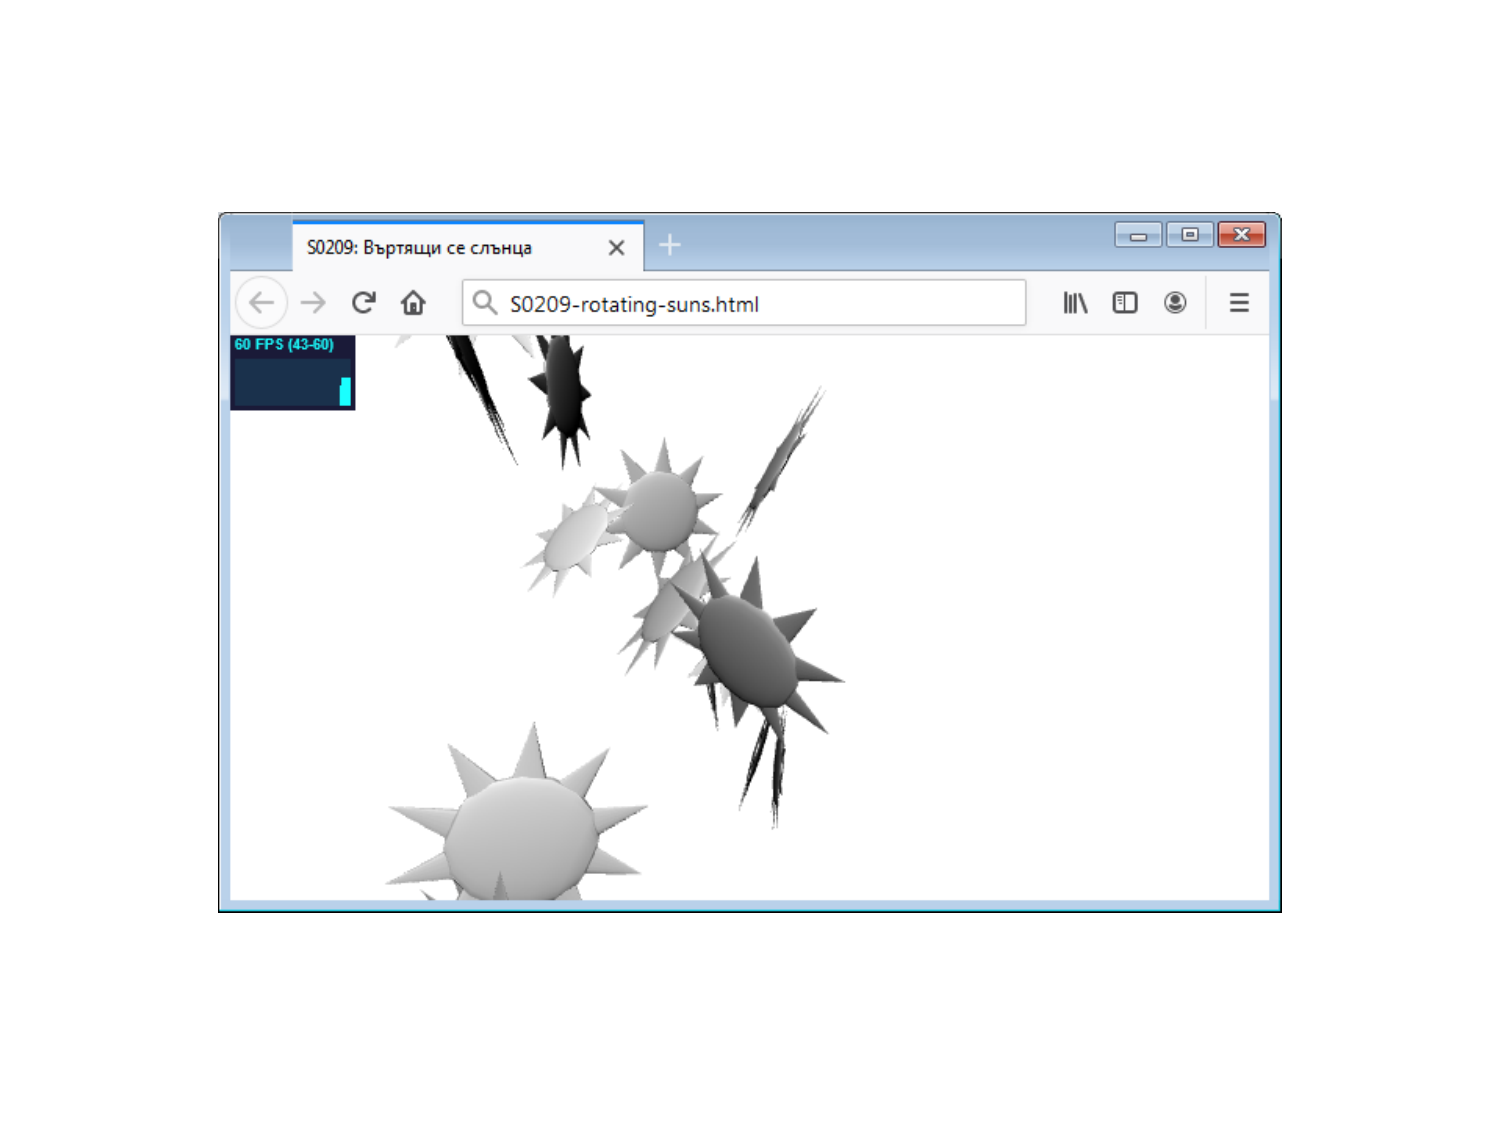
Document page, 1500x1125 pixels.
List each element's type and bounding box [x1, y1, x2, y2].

picture [218, 212, 1282, 913]
